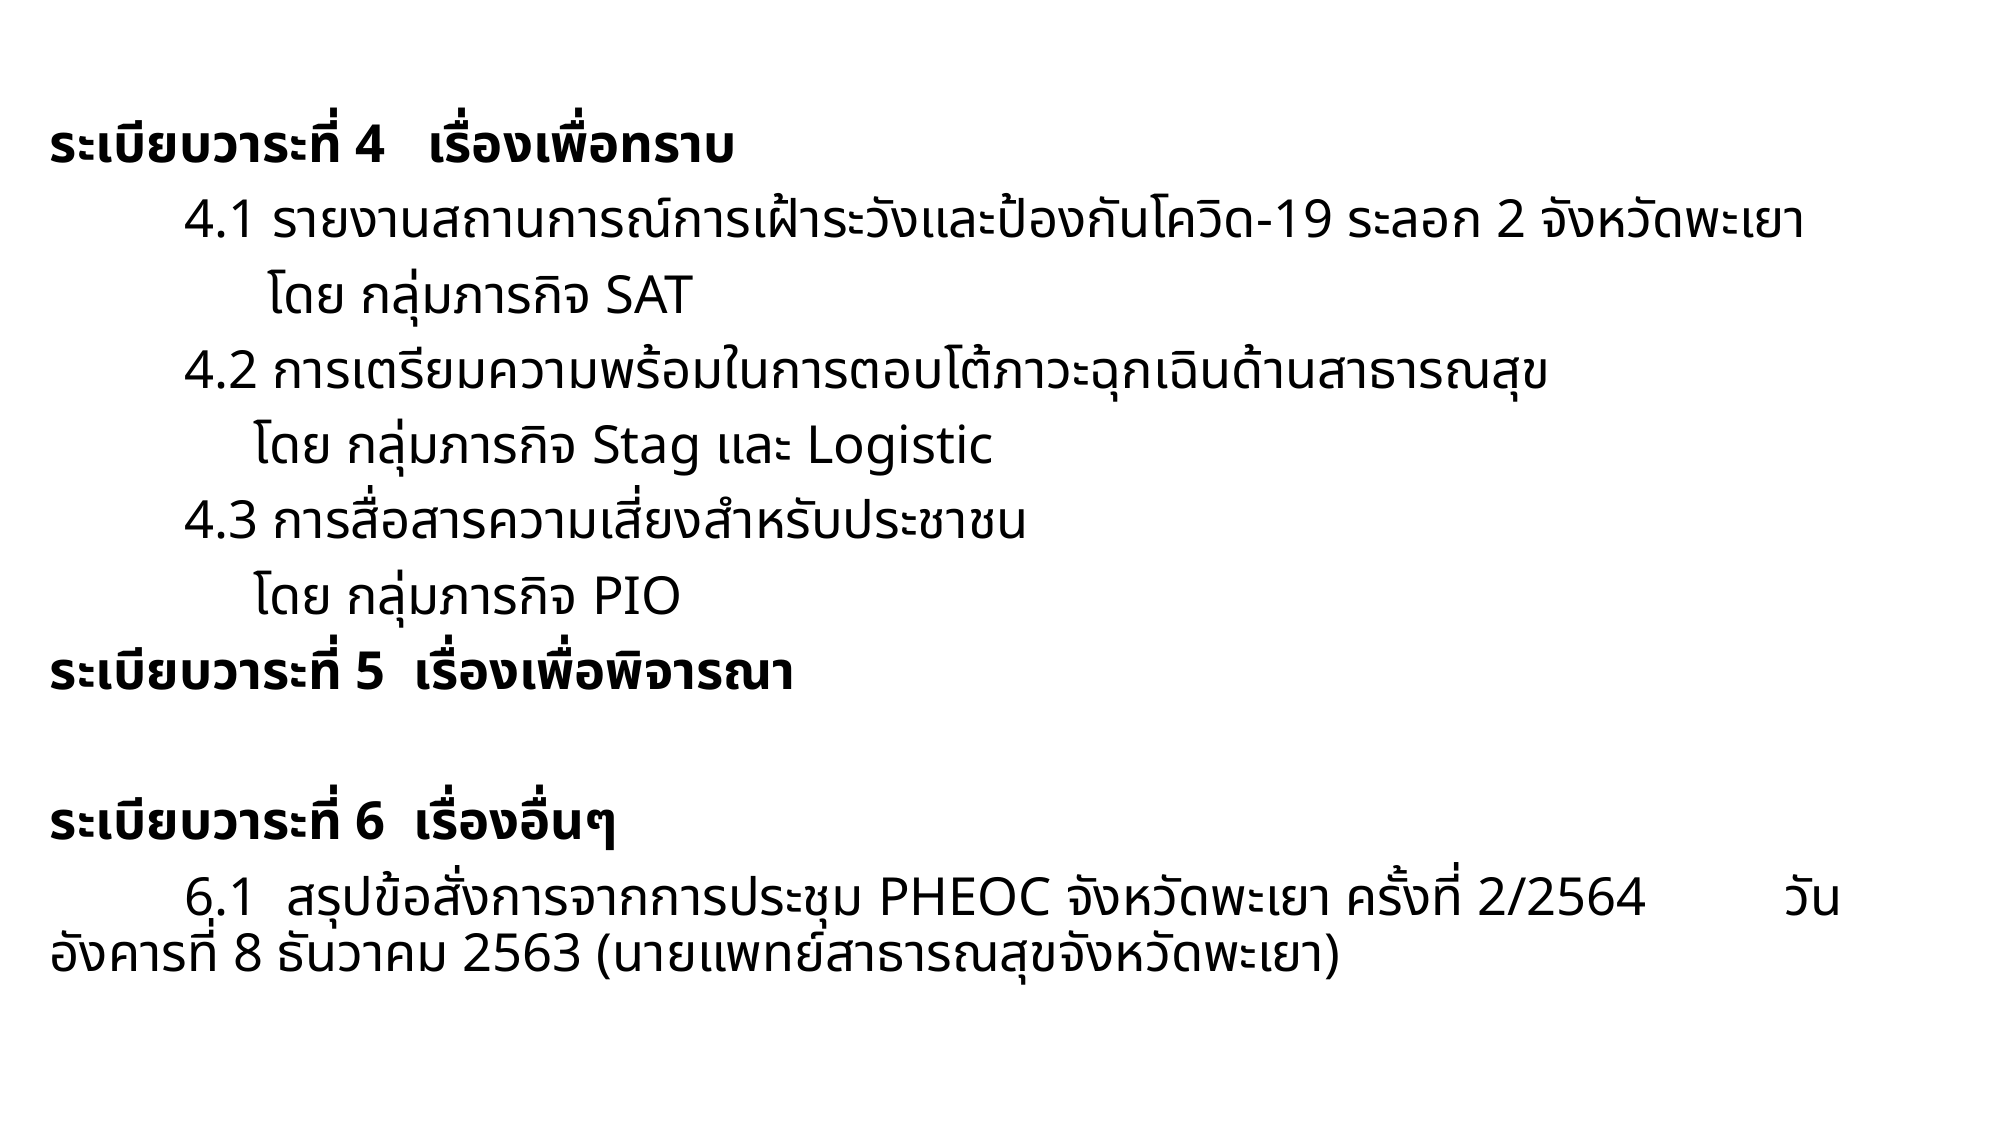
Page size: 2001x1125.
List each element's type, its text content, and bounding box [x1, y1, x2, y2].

list ระเบียบวาระที่ 4 เรื่องเพื่อทราบ 4.1 รายงานสถานการณ์การเฝ้าระวังและป้องกันโควิด-19 ระลอก 2 จังหวัดพะเยา โดย กลุ่มภารกิจ SAT 4.2 การเตรียมความพร้อมในการตอบโต้ภาวะฉุกเฉินด้านสาธารณสุข โดย กลุ่มภารกิจ Stag และ Logistic 4.3 การสื่อสารความเสี่ยงสำหรับประชาชน โดย กลุ่มภารกิจ PIO ระเบียบวาระที่ 5 เรื่องเพื่อพิจารณา ระเบียบวาระที่ 6 เรื่องอื่นๆ 6.1 สรุปข้อสั่งการจากการประชุม PHEOC จังหวัดพะเยา ครั้งที่ 2/2564 วันอังคารที่ 8 ธันวาคม 2563 (นายแพทย์สาธารณสุขจังหวัดพะเยา) [34, 110, 1973, 994]
